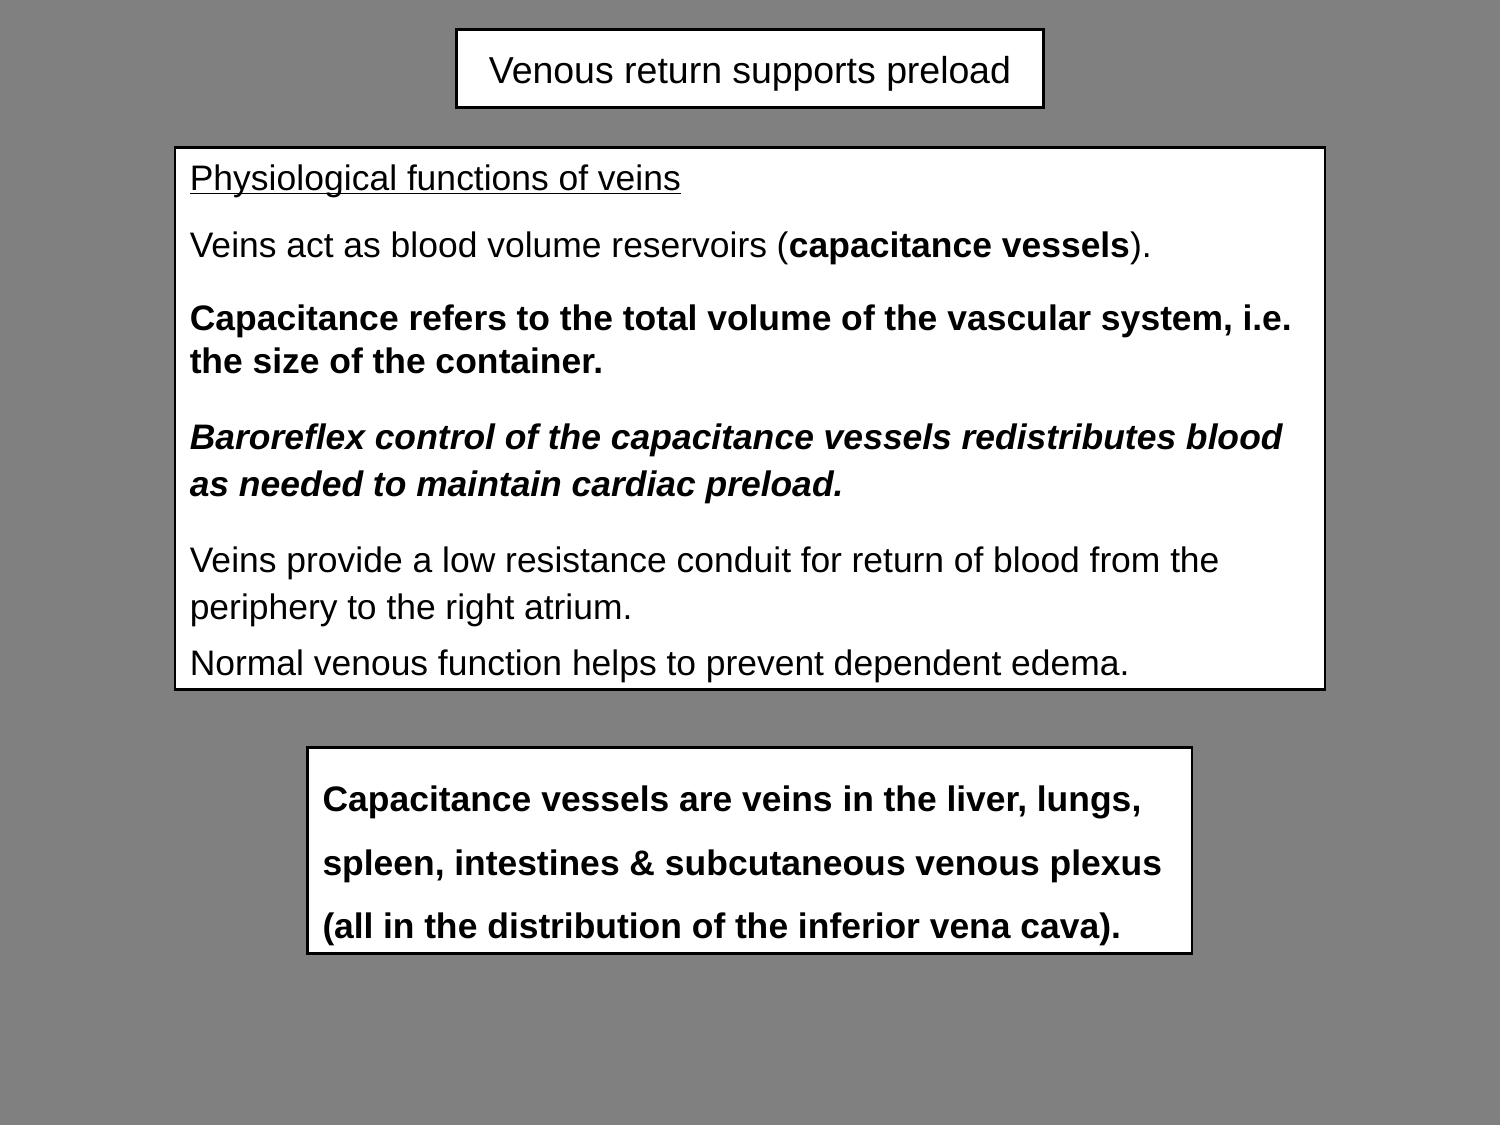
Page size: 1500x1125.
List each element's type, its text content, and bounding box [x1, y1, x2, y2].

text_box Physiological functions of veins Veins act as blood volume reservoirs (capacitance vessels). Capacitance refers to the total volume of the vascular system, i.e. the size of the container. Baroreflex control of the capacitance vessels redistributes blood as needed to maintain cardiac preload. Veins provide a low resistance conduit for return of blood from the periphery to the right atrium. Normal venous function helps to prevent dependent edema. [174, 147, 1325, 690]
title Venous return supports preload [455, 28, 1045, 109]
text_box Capacitance vessels are veins in the liver, lungs, spleen, intestines & subcutaneous venous plexus (all in the distribution of the inferior vena cava). [307, 747, 1193, 954]
